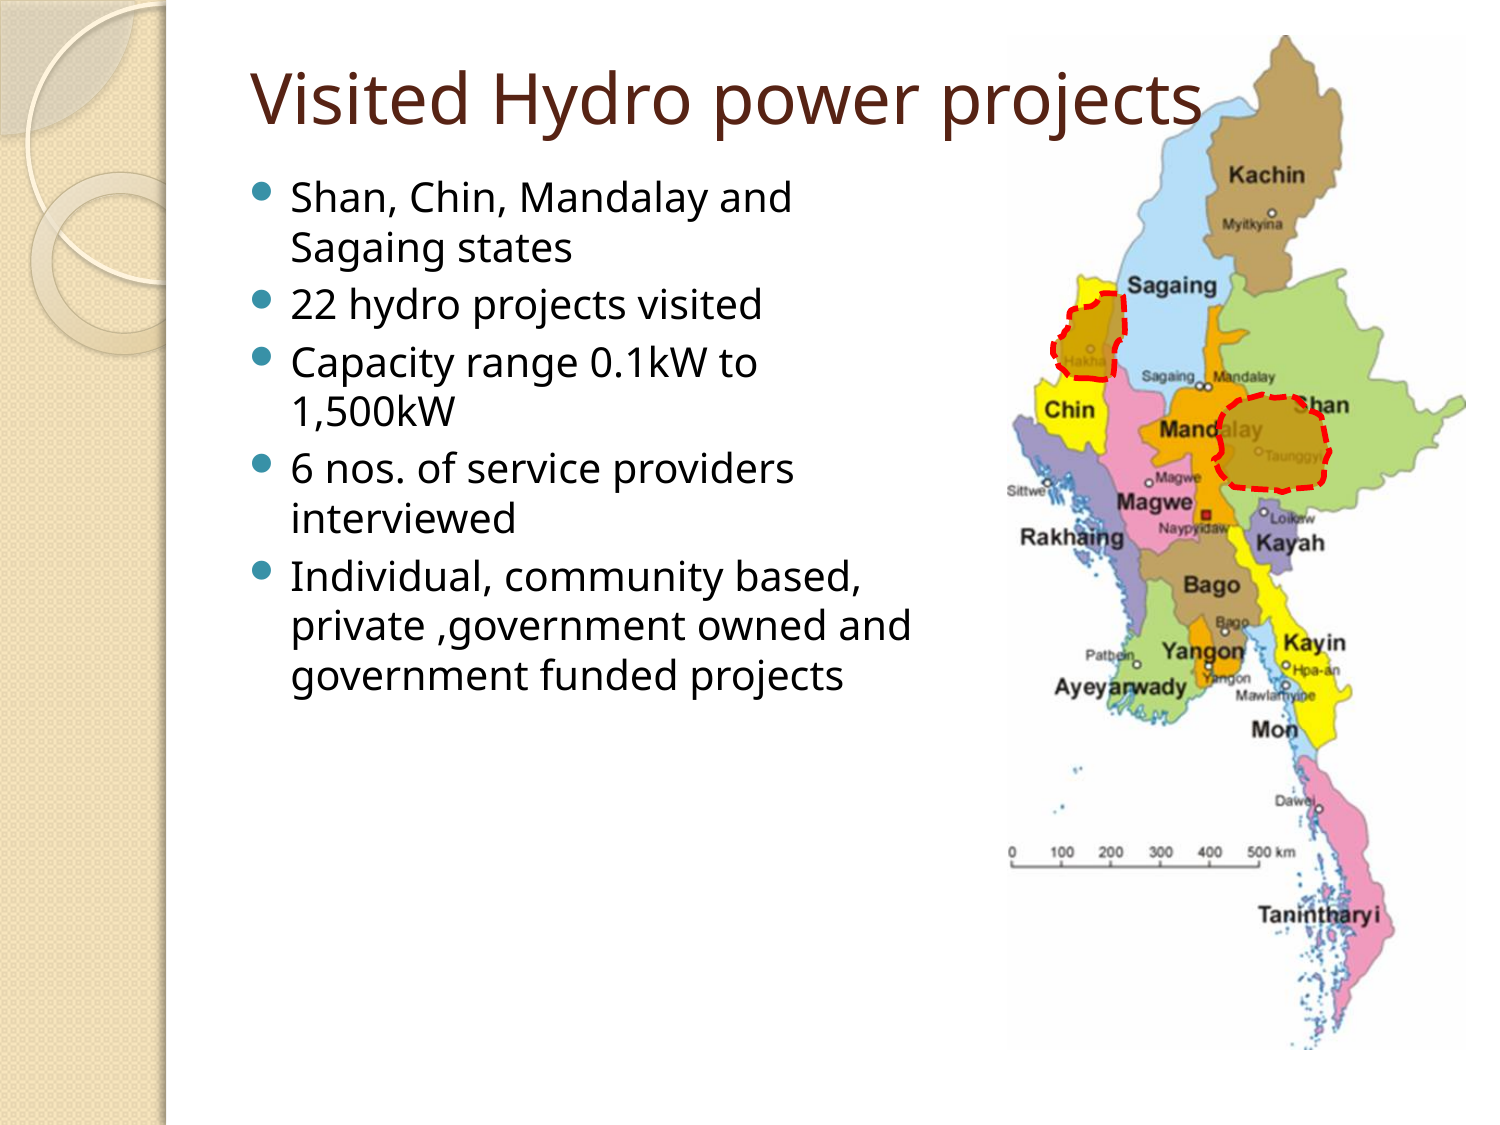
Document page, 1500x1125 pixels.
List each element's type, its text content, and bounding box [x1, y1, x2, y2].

picture [1007, 34, 1466, 1051]
title Visited Hydro power projects [235, 45, 1000, 233]
list Shan, Chin, Mandalay and Sagaing states 22 hydro projects visited Capacity range 0.1kW to 1,500kW 6 nos. of service providers interviewed Individual, community based, private ,government owned and government funded projects [222, 164, 938, 727]
